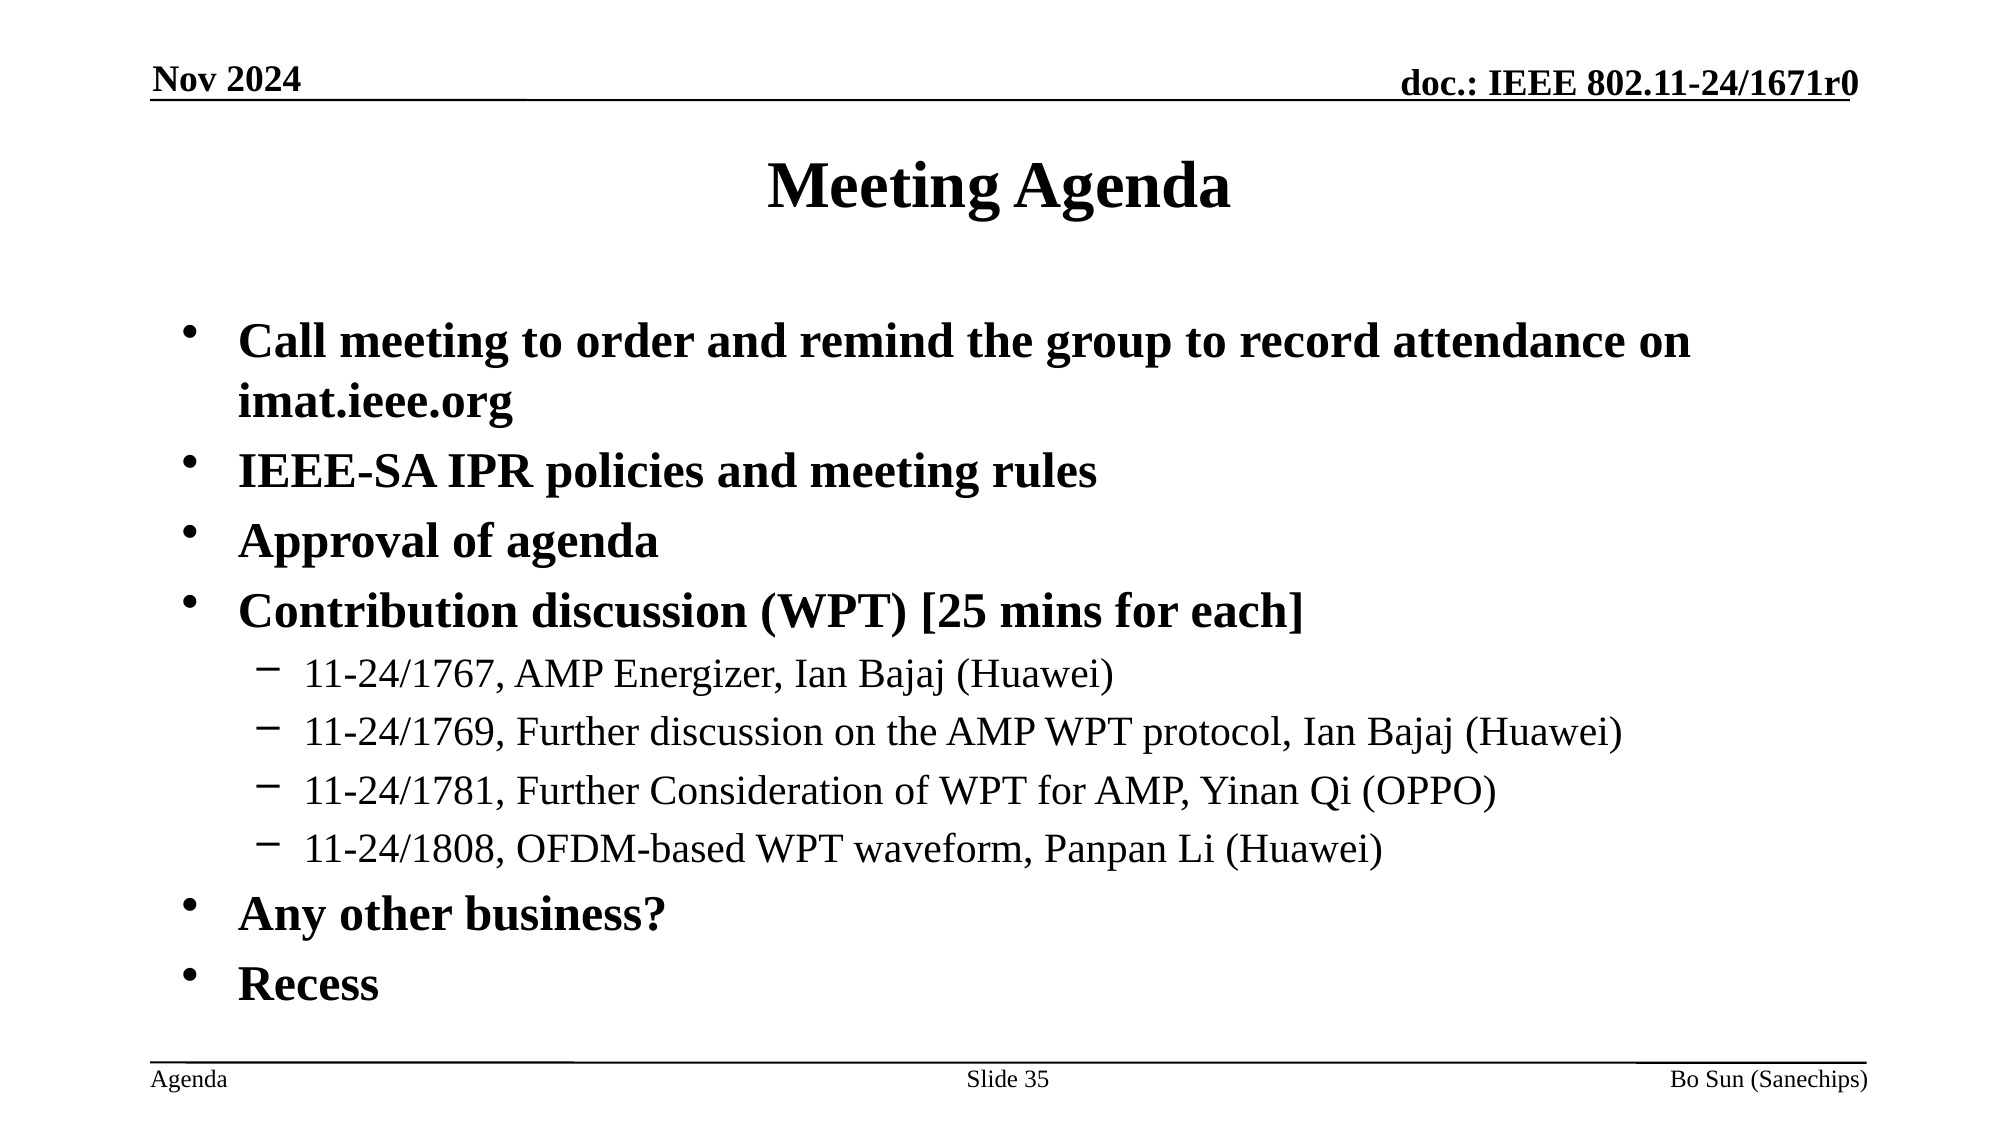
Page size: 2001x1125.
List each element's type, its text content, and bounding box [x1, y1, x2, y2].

text_box Meeting Agenda [362, 99, 1638, 262]
footer Bo Sun (Sanechips) [1171, 1063, 1869, 1093]
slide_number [152, 54, 563, 100]
slide_number Slide [949, 1063, 1067, 1123]
text_box Call meeting to order and remind the group to record attendance on imat.ieee.org IEEE-SA IPR policies and meeting rules Approval of agenda Contribution discussion (WPT) [25 mins for each] 11-24/1767, AMP Energizer, Ian Bajaj (Huawei) 11-24/1769, Further discussion on the AMP WPT protocol, Ian Bajaj (Huawei) 11-24/1781, Further Consideration of WPT for AMP, Yinan Qi (OPPO) 11-24/1808, OFDM-based WPT waveform, Panpan Li (Huawei) Any other business? Recess [166, 299, 1869, 1063]
